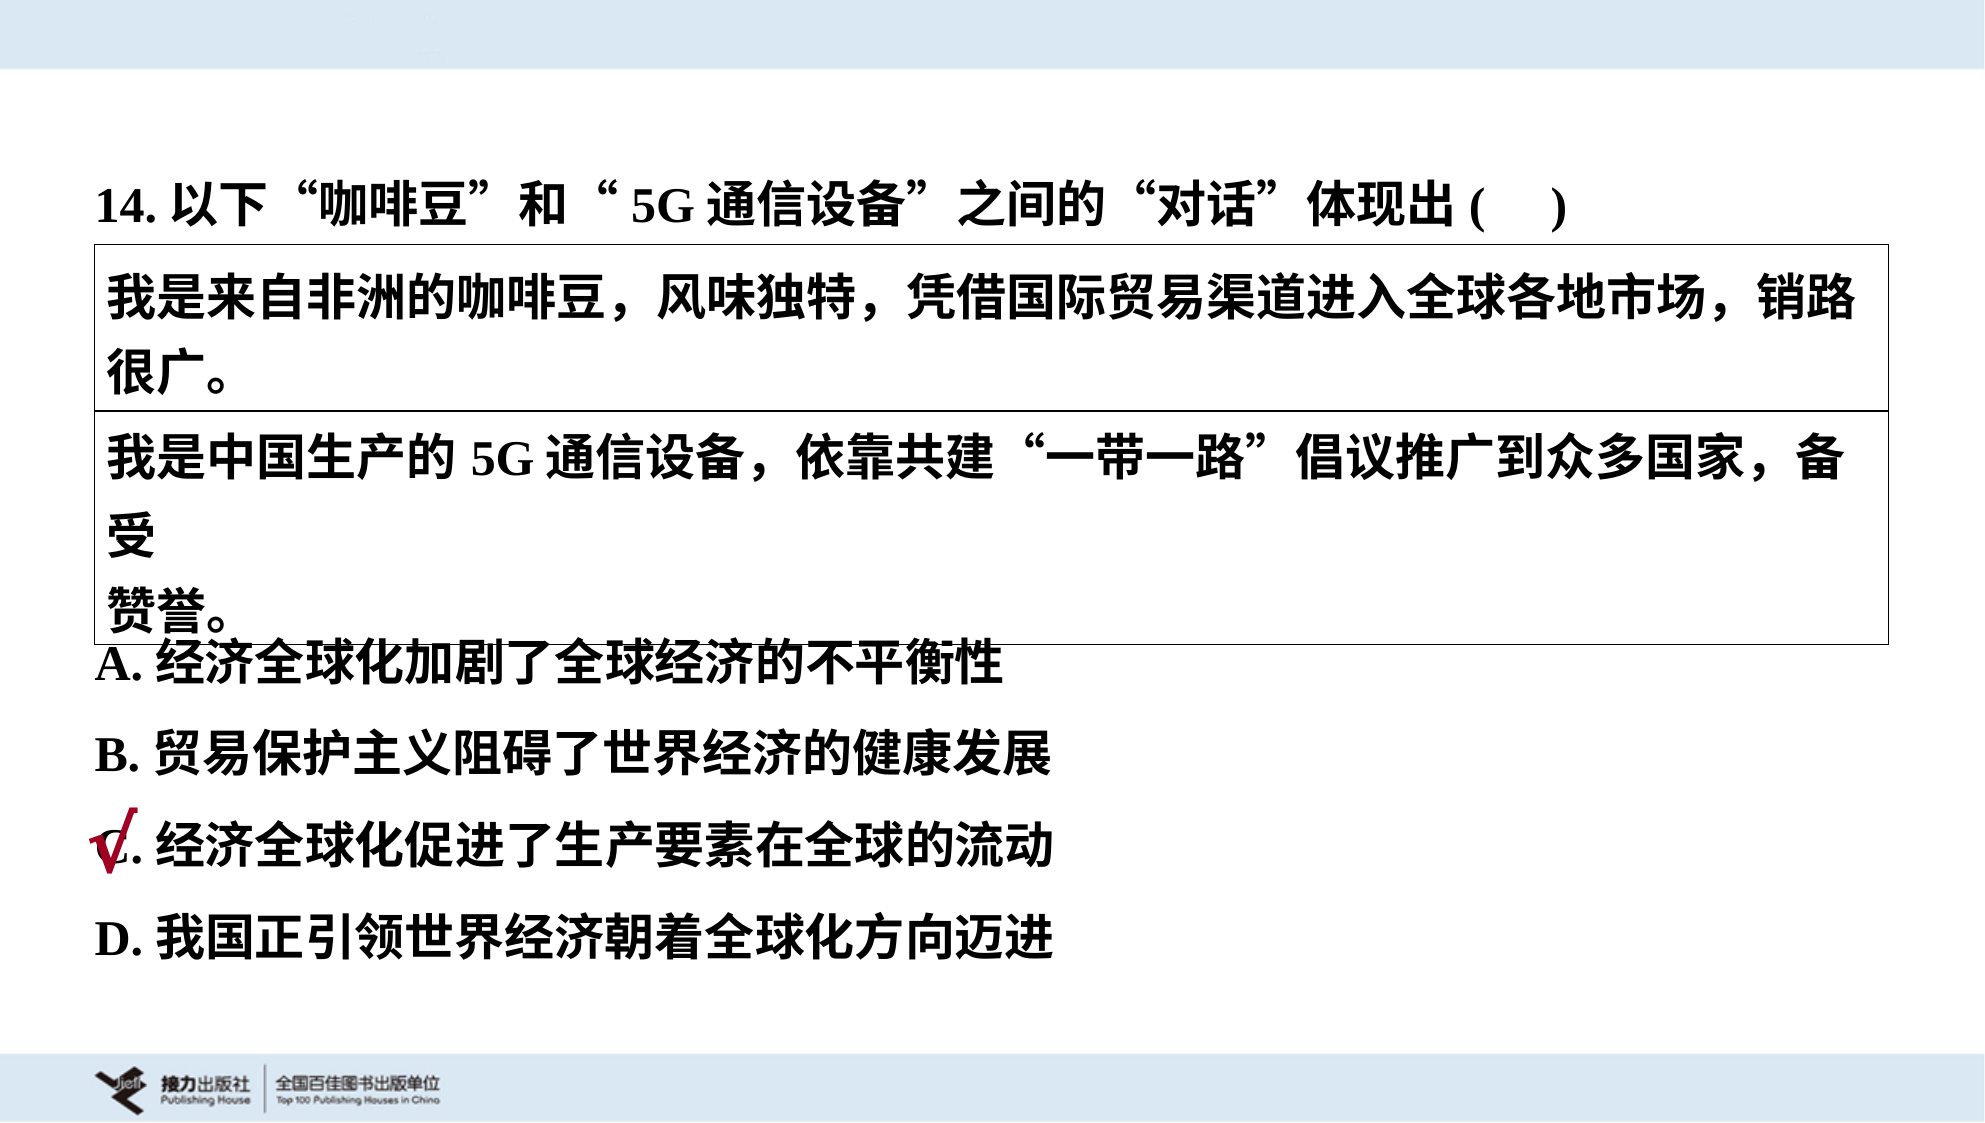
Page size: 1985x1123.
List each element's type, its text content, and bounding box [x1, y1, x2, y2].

table_cell 我是中国生产的5G通信设备，依靠共建“一带一路”倡议推广到众多国家，备受 赞誉。 [95, 412, 1888, 598]
table_header 我是来自非洲的咖啡豆，风味独特，凭借国际贸易渠道进入全球各地市场，销路 很广。 [95, 245, 1888, 410]
text_box A.经济全球化加剧了全球经济的不平衡性 B.贸易保护主义阻碍了世界经济的健康发展 C.经济全球化促进了生产要素在全球的流动 D.我国正引领世界经济朝着全球化方向迈进 [94, 598, 1892, 966]
text_box √ [86, 795, 139, 889]
picture [0, 0, 1985, 1122]
text_box 14.以下“咖啡豆”和“5G通信设备”之间的“对话”体现出( ) [94, 145, 1892, 233]
